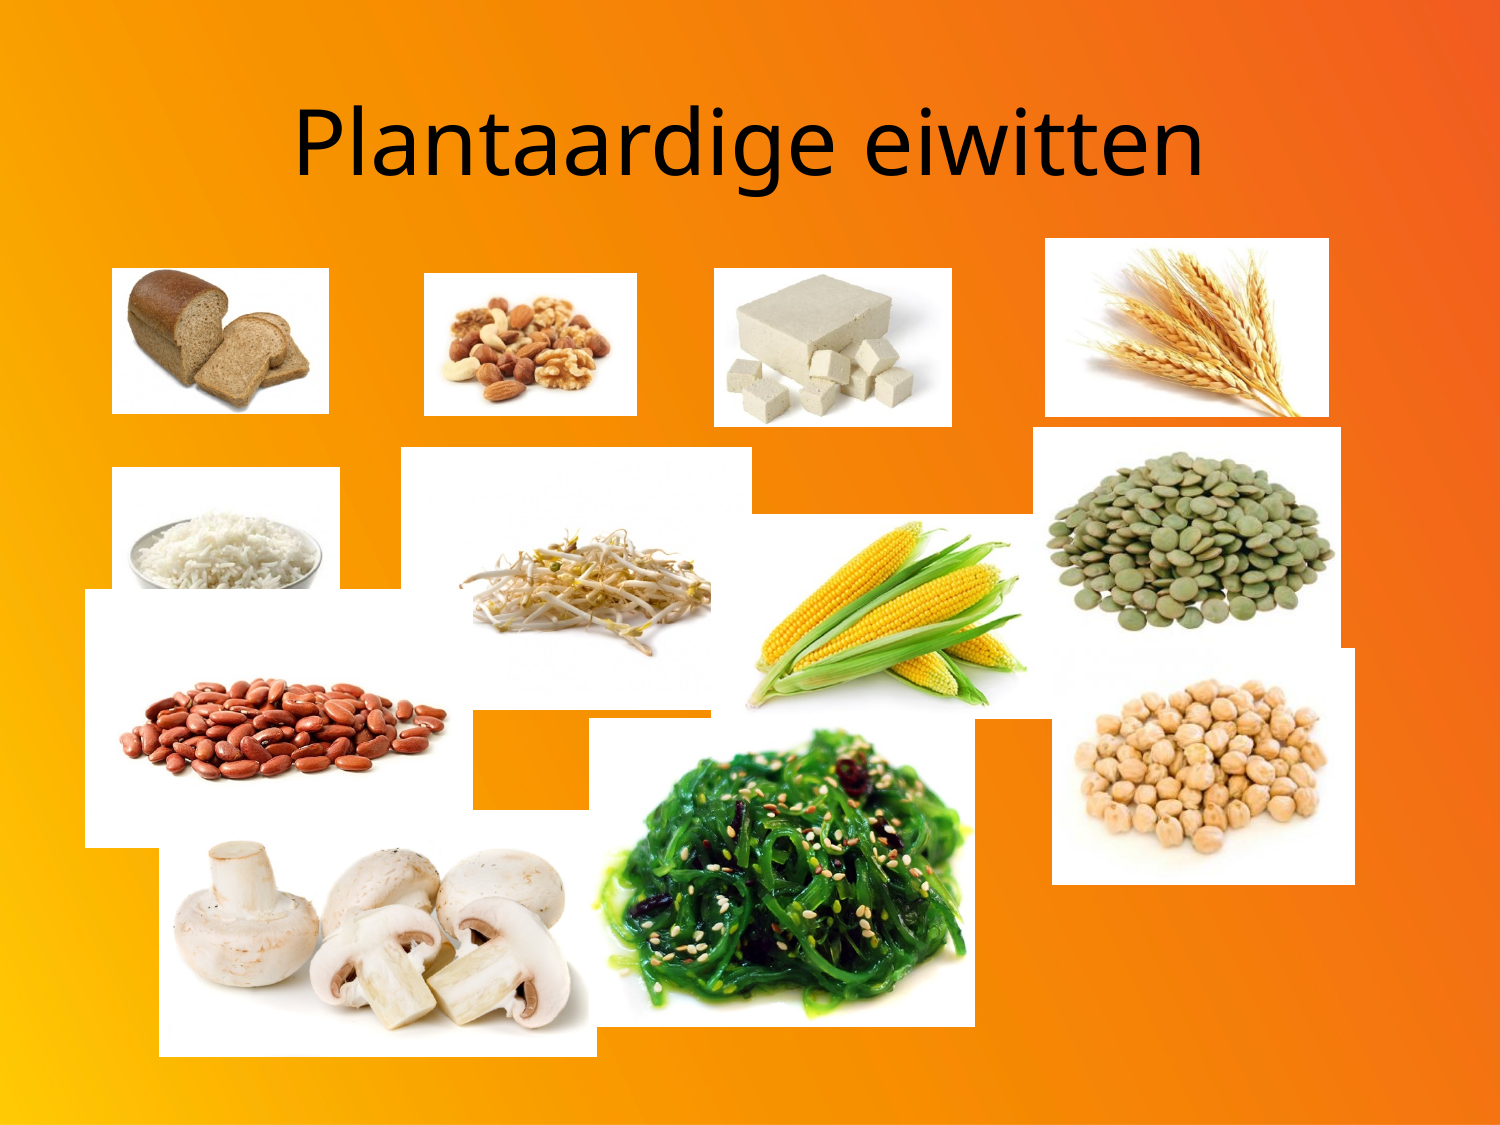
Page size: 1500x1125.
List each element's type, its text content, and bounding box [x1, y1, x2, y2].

picture [0, 0, 1500, 1125]
title Plantaardige eiwitten [75, 45, 1425, 233]
